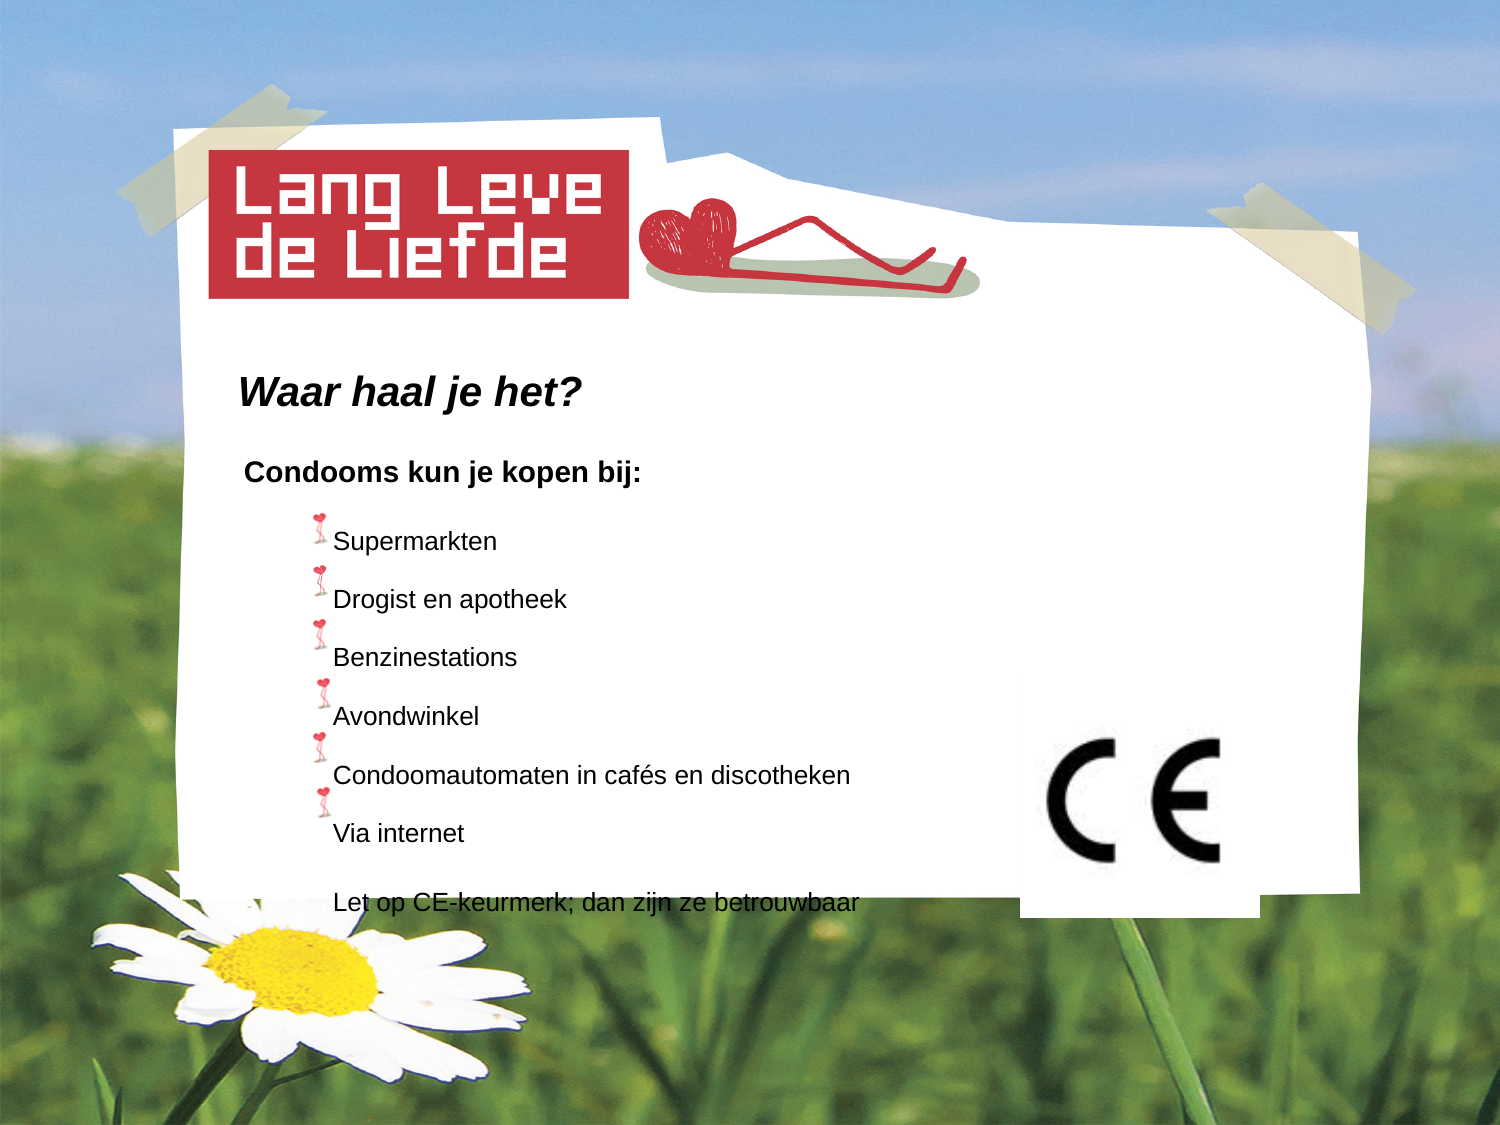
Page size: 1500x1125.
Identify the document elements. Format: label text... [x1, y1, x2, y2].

picture [0, 0, 1500, 1125]
list Waar haal je het? Condooms kun je kopen bij: Supermarkten Drogist en apotheek Benzinestations Avondwinkel Condoomautomaten in cafés en discotheken Via internet Let op CE-keurmerk; dan zijn ze betrouwbaar [191, 343, 1261, 1051]
